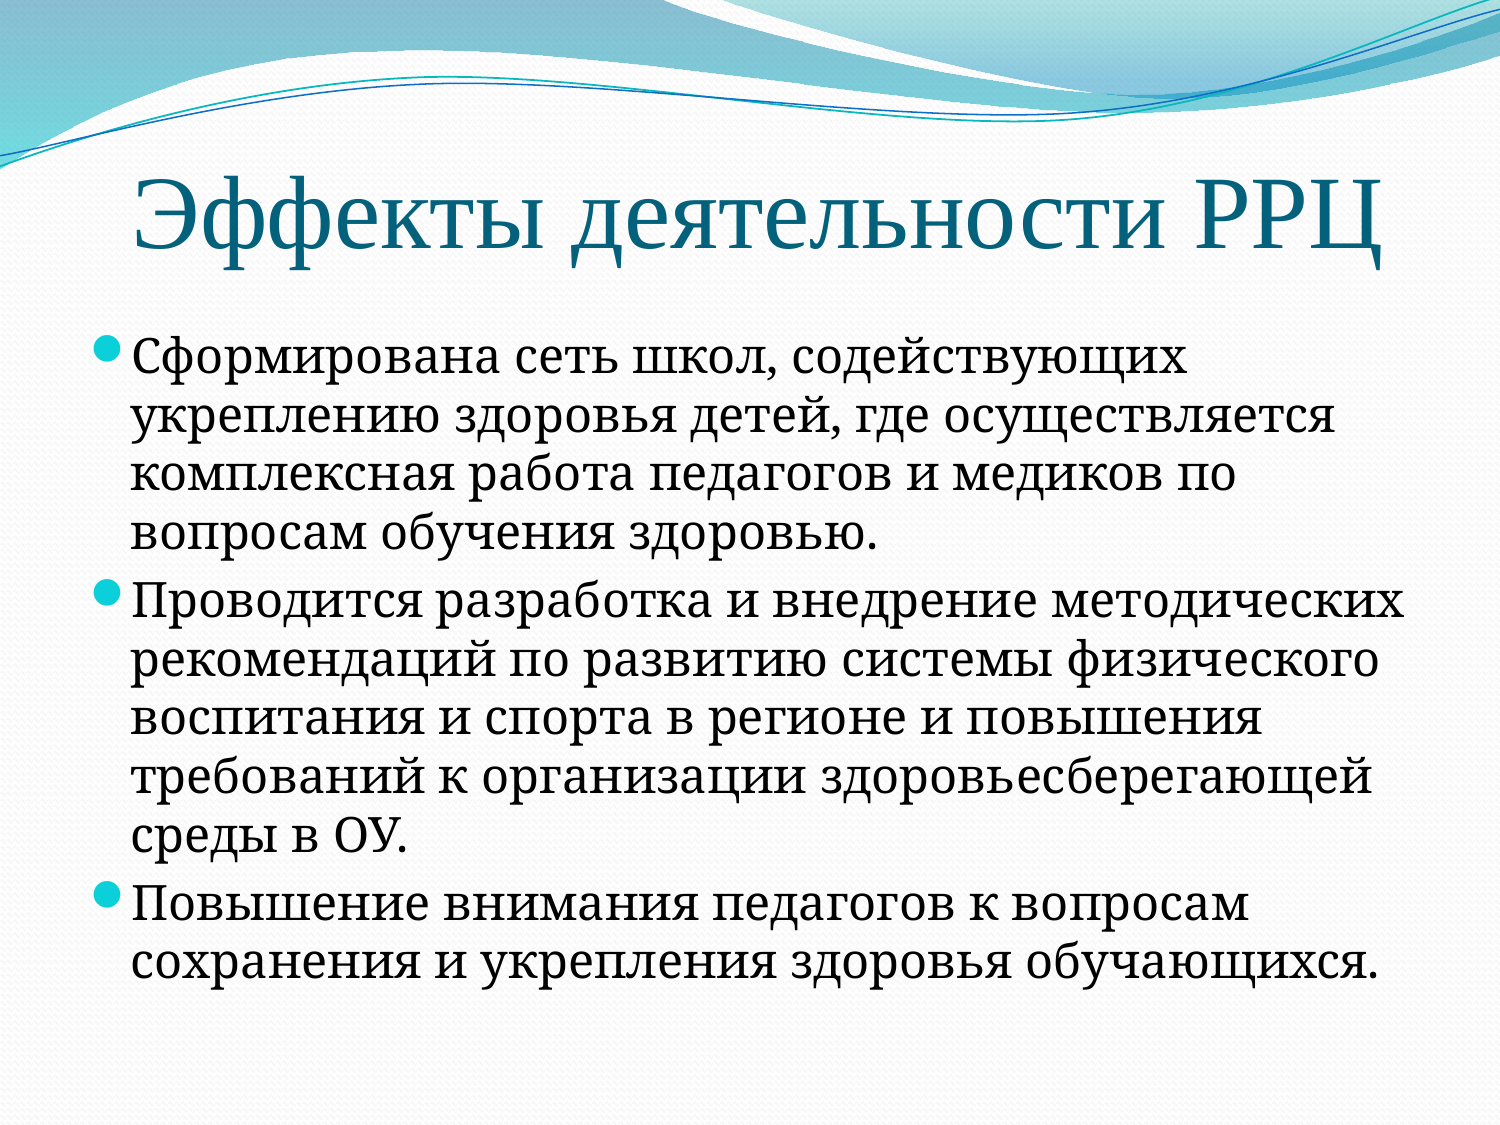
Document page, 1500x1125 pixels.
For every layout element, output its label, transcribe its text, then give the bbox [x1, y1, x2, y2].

list Сформирована сеть школ, содействующих укреплению здоровья детей, где осуществляется комплексная работа педагогов и медиков по вопросам обучения здоровью. Проводится разработка и внедрение методических рекомендаций по развитию системы физического воспитания и спорта в регионе и повышения требований к организации здоровьесберегающей среды в ОУ. Повышение внимания педагогов к вопросам сохранения и укрепления здоровья обучающихся. [75, 317, 1425, 1038]
title Эффекты деятельности РРЦ [75, 115, 1442, 270]
